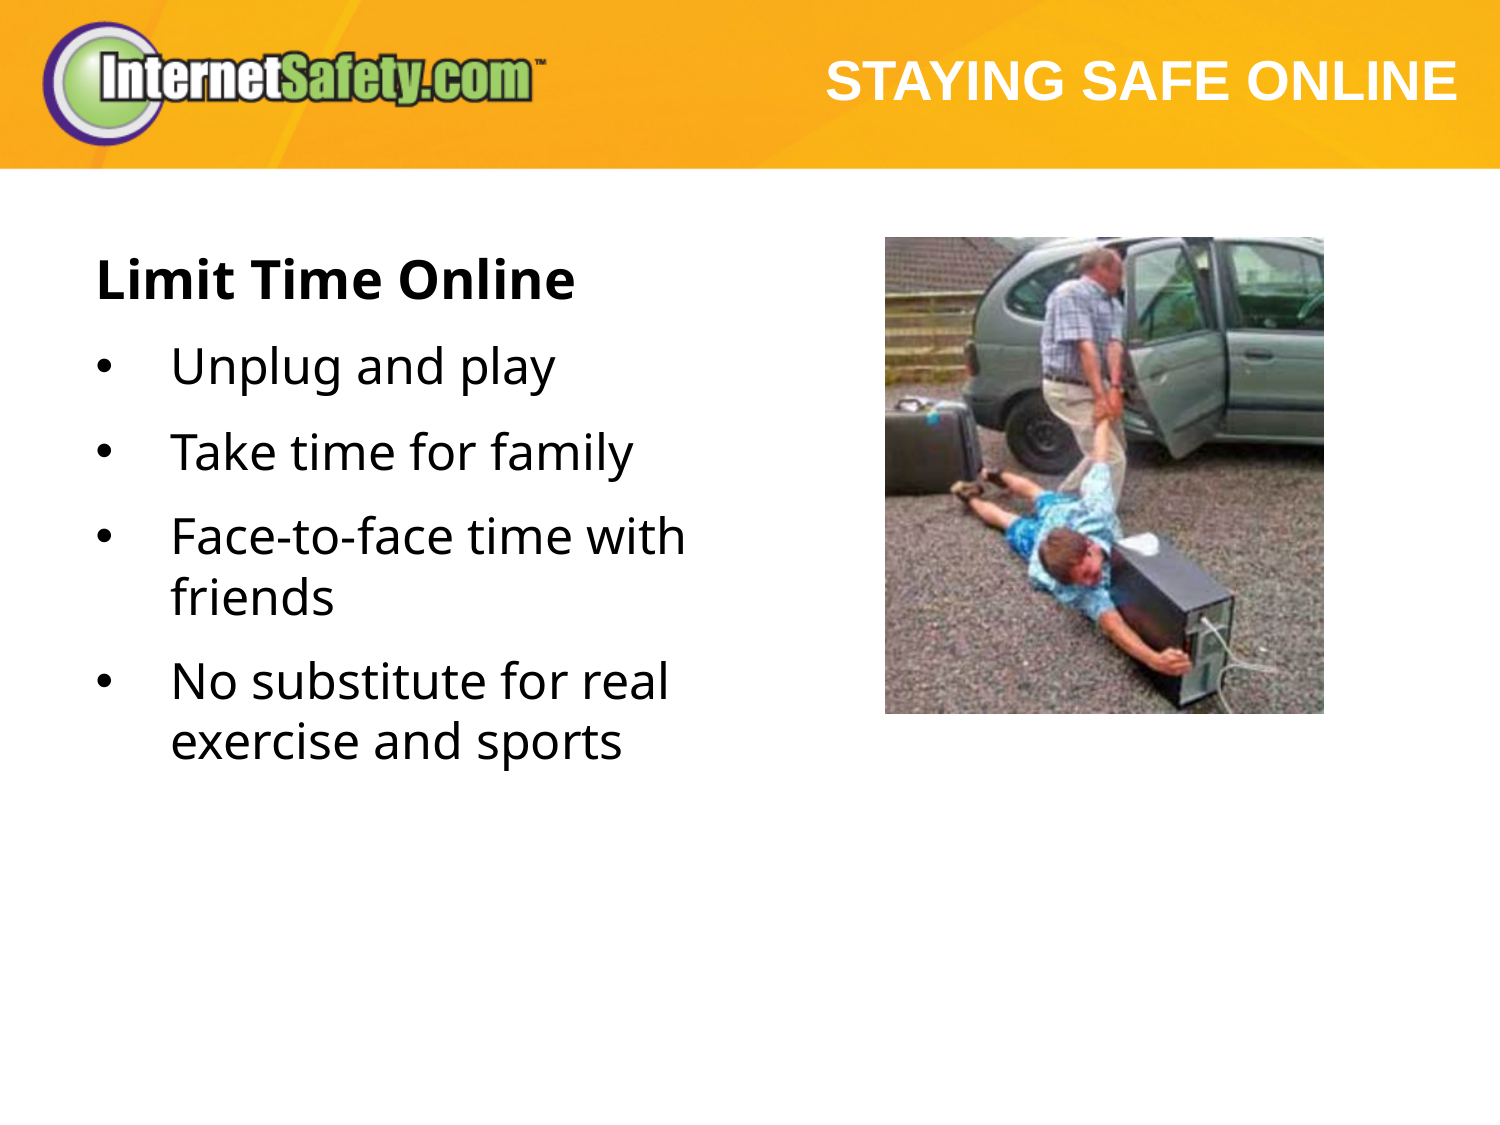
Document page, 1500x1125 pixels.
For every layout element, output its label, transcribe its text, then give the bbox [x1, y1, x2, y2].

picture [0, 0, 1500, 1125]
text_box Limit Time Online Unplug and play Take time for family Face-to-face time with friends No substitute for real exercise and sports [80, 237, 817, 1031]
text_box Staying safe online [564, 36, 1474, 119]
